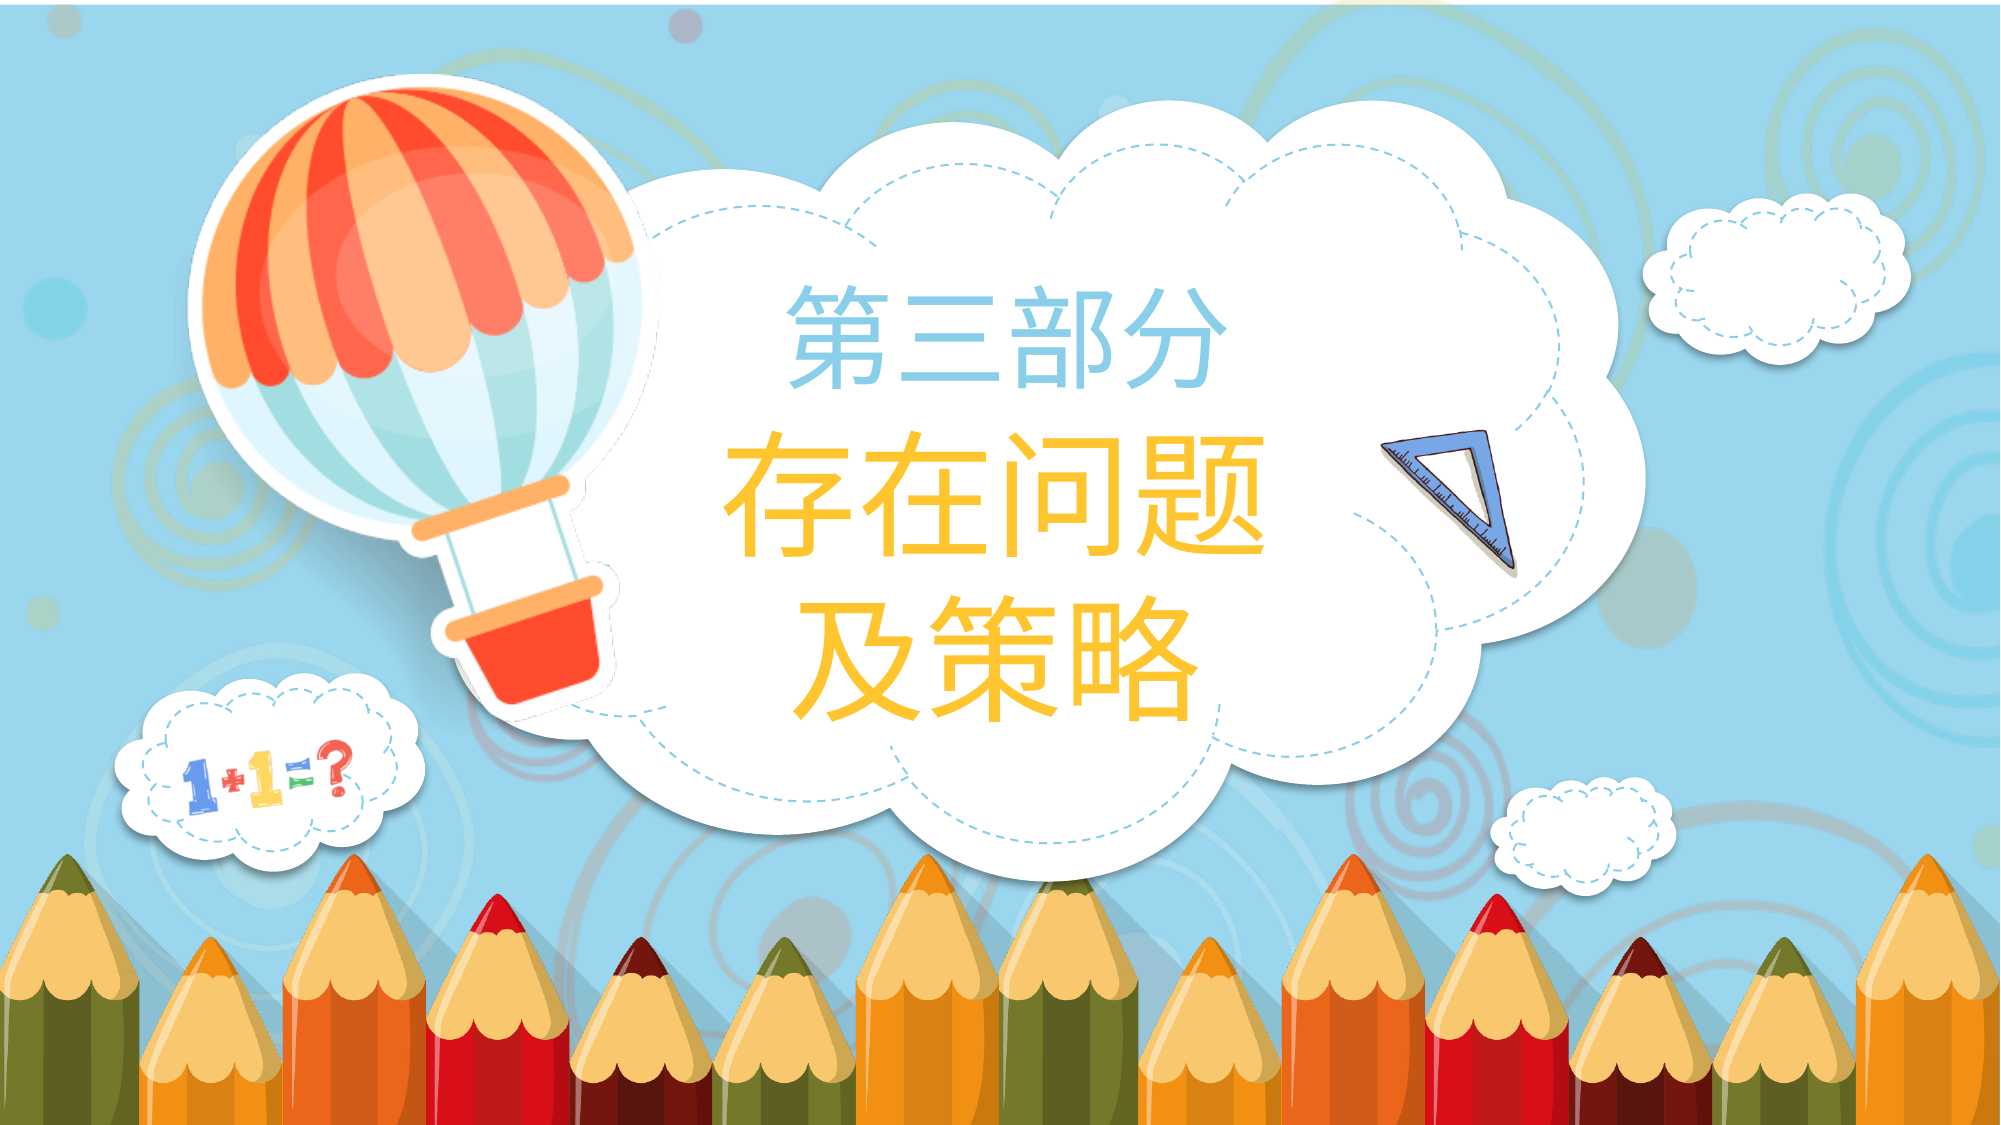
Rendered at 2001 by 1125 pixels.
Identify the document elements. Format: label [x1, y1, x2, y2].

text_box [424, 97, 1646, 879]
text_box [1642, 192, 1911, 365]
picture [1357, 412, 1541, 595]
text_box [0, 0, 2000, 854]
picture [172, 74, 662, 735]
text_box [1490, 776, 1677, 896]
text_box [114, 672, 426, 871]
text_box [0, 854, 2000, 1125]
